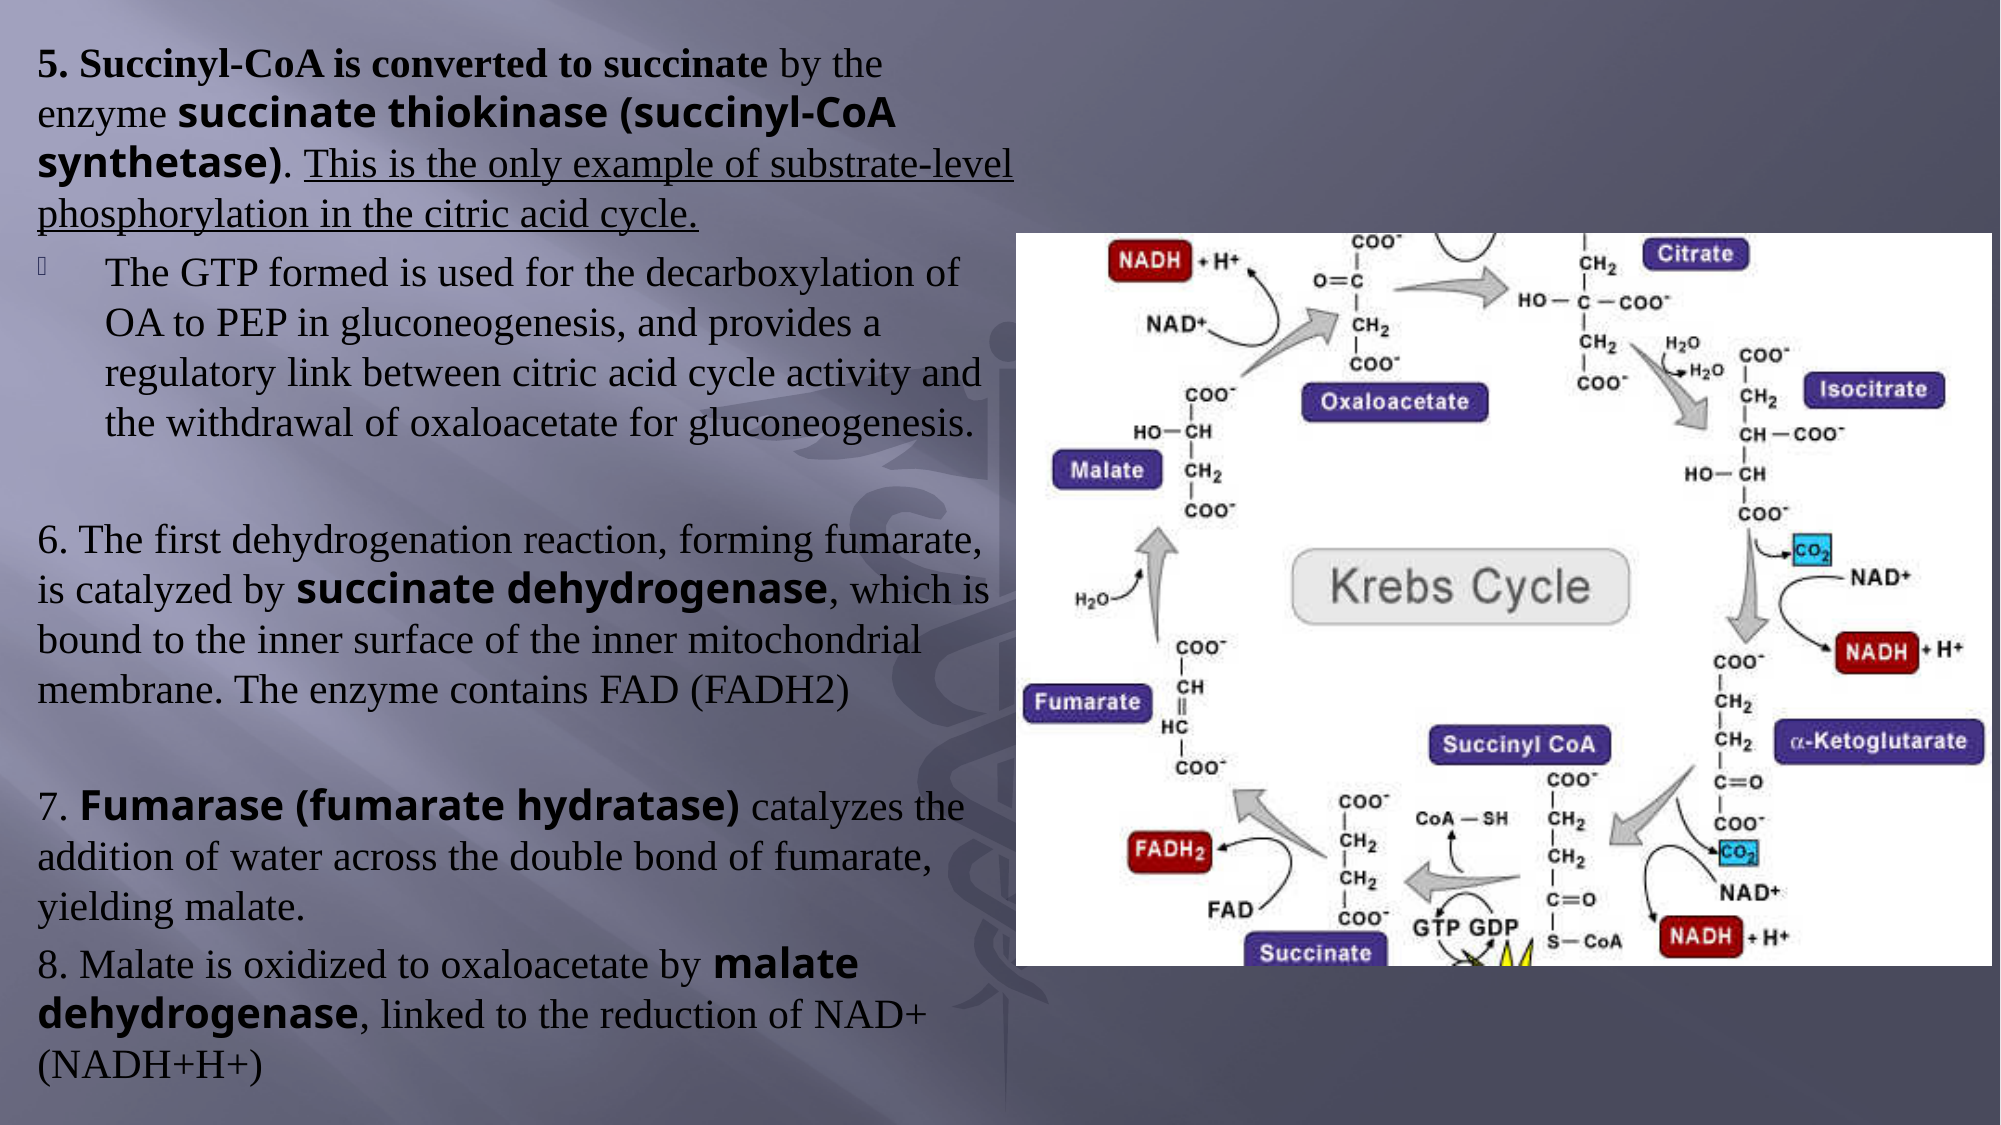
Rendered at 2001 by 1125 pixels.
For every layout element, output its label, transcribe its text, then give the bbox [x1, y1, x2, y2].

list 5. Succinyl-CoA is converted to succinate by the enzyme succinate thiokinase (succinyl-CoA synthetase). This is the only example of substrate-level phosphorylation in the citric acid cycle. The GTP formed is used for the decarboxylation of OA to PEP in gluconeogenesis, and provides a regulatory link between citric acid cycle activity and the withdrawal of oxaloacetate for gluconeogenesis. 6. The first dehydrogenation reaction, forming fumarate, is catalyzed by succinate dehydrogenase, which is bound to the inner surface of the inner mitochondrial membrane. The enzyme contains FAD (FADH2) 7. Fumarase (fumarate hydratase) catalyzes the addition of water across the double bond of fumarate, yielding malate. 8. Malate is oxidized to oxaloacetate by malate dehydrogenase, linked to the reduction of NAD+ (NADH+H+) [0, 28, 1037, 1125]
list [1016, 233, 1992, 966]
